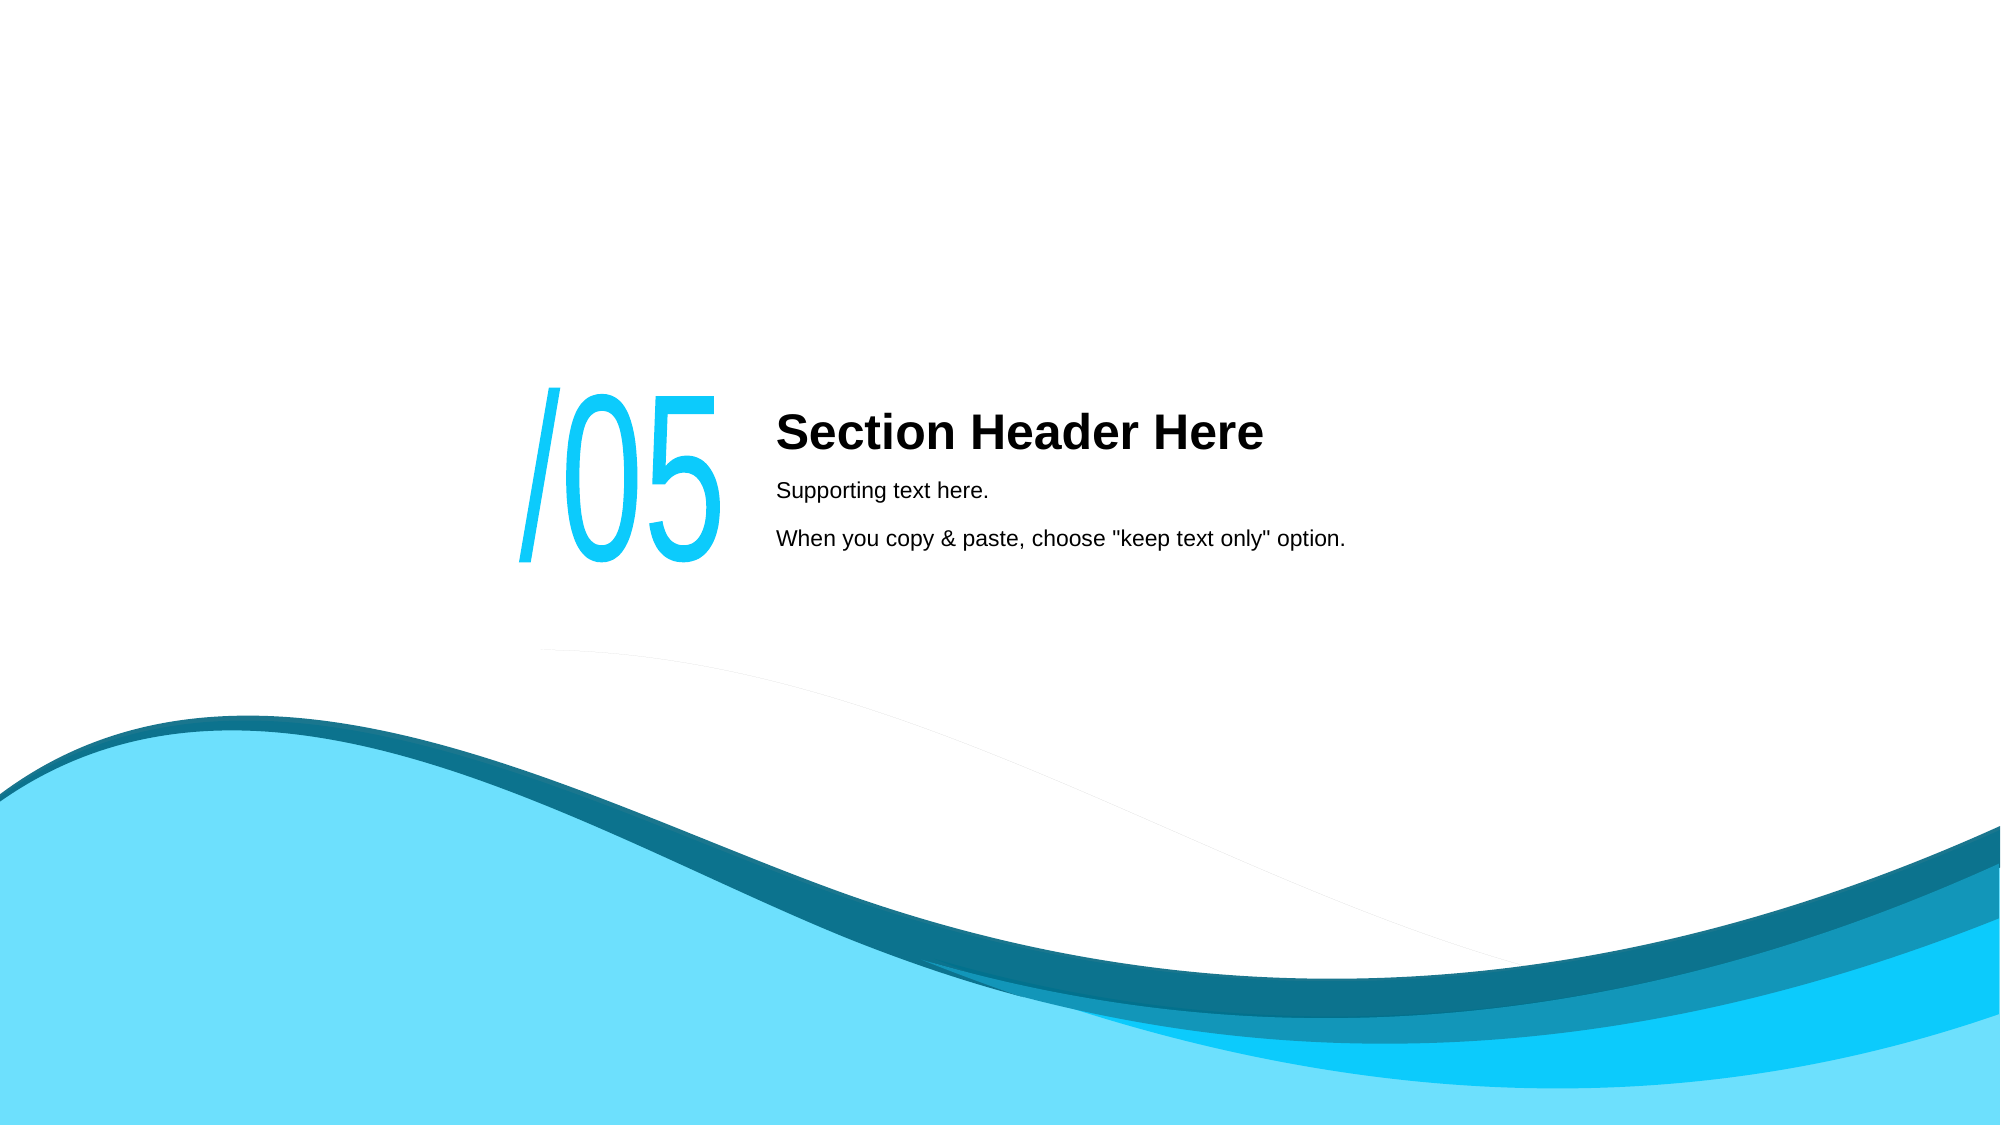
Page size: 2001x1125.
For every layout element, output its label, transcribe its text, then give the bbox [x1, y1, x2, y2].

list Supporting text here. When you copy & paste, choose "keep text only" option. [761, 467, 1650, 635]
title Section Header Here [760, 320, 1650, 468]
